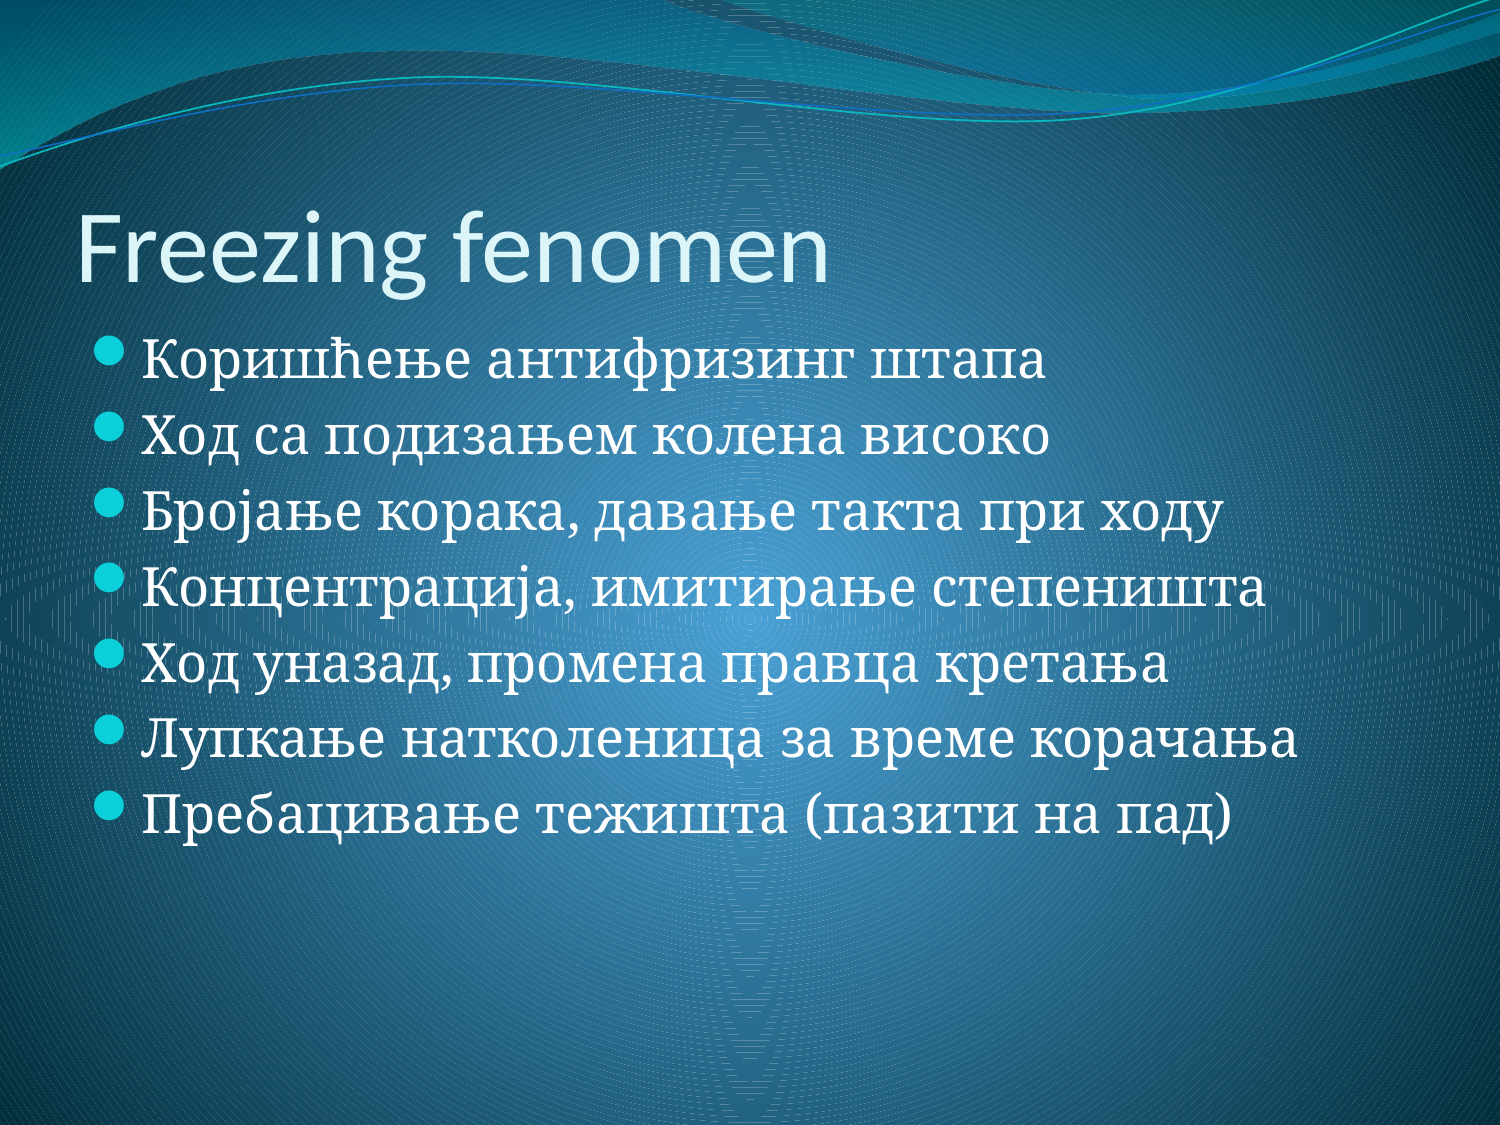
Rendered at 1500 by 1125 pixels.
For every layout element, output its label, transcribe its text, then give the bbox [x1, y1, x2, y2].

list Коришћење антифризинг штапа Ход са подизањем колена високо Бројање корака, давање такта при ходу Концентрација, имитирање степеништа Ход уназад, промена правца кретања Лупкање натколеница за време корачања Пребацивање тежишта (пазити на пад) [75, 317, 1425, 1038]
title Freezing fenomen [75, 115, 1425, 303]
